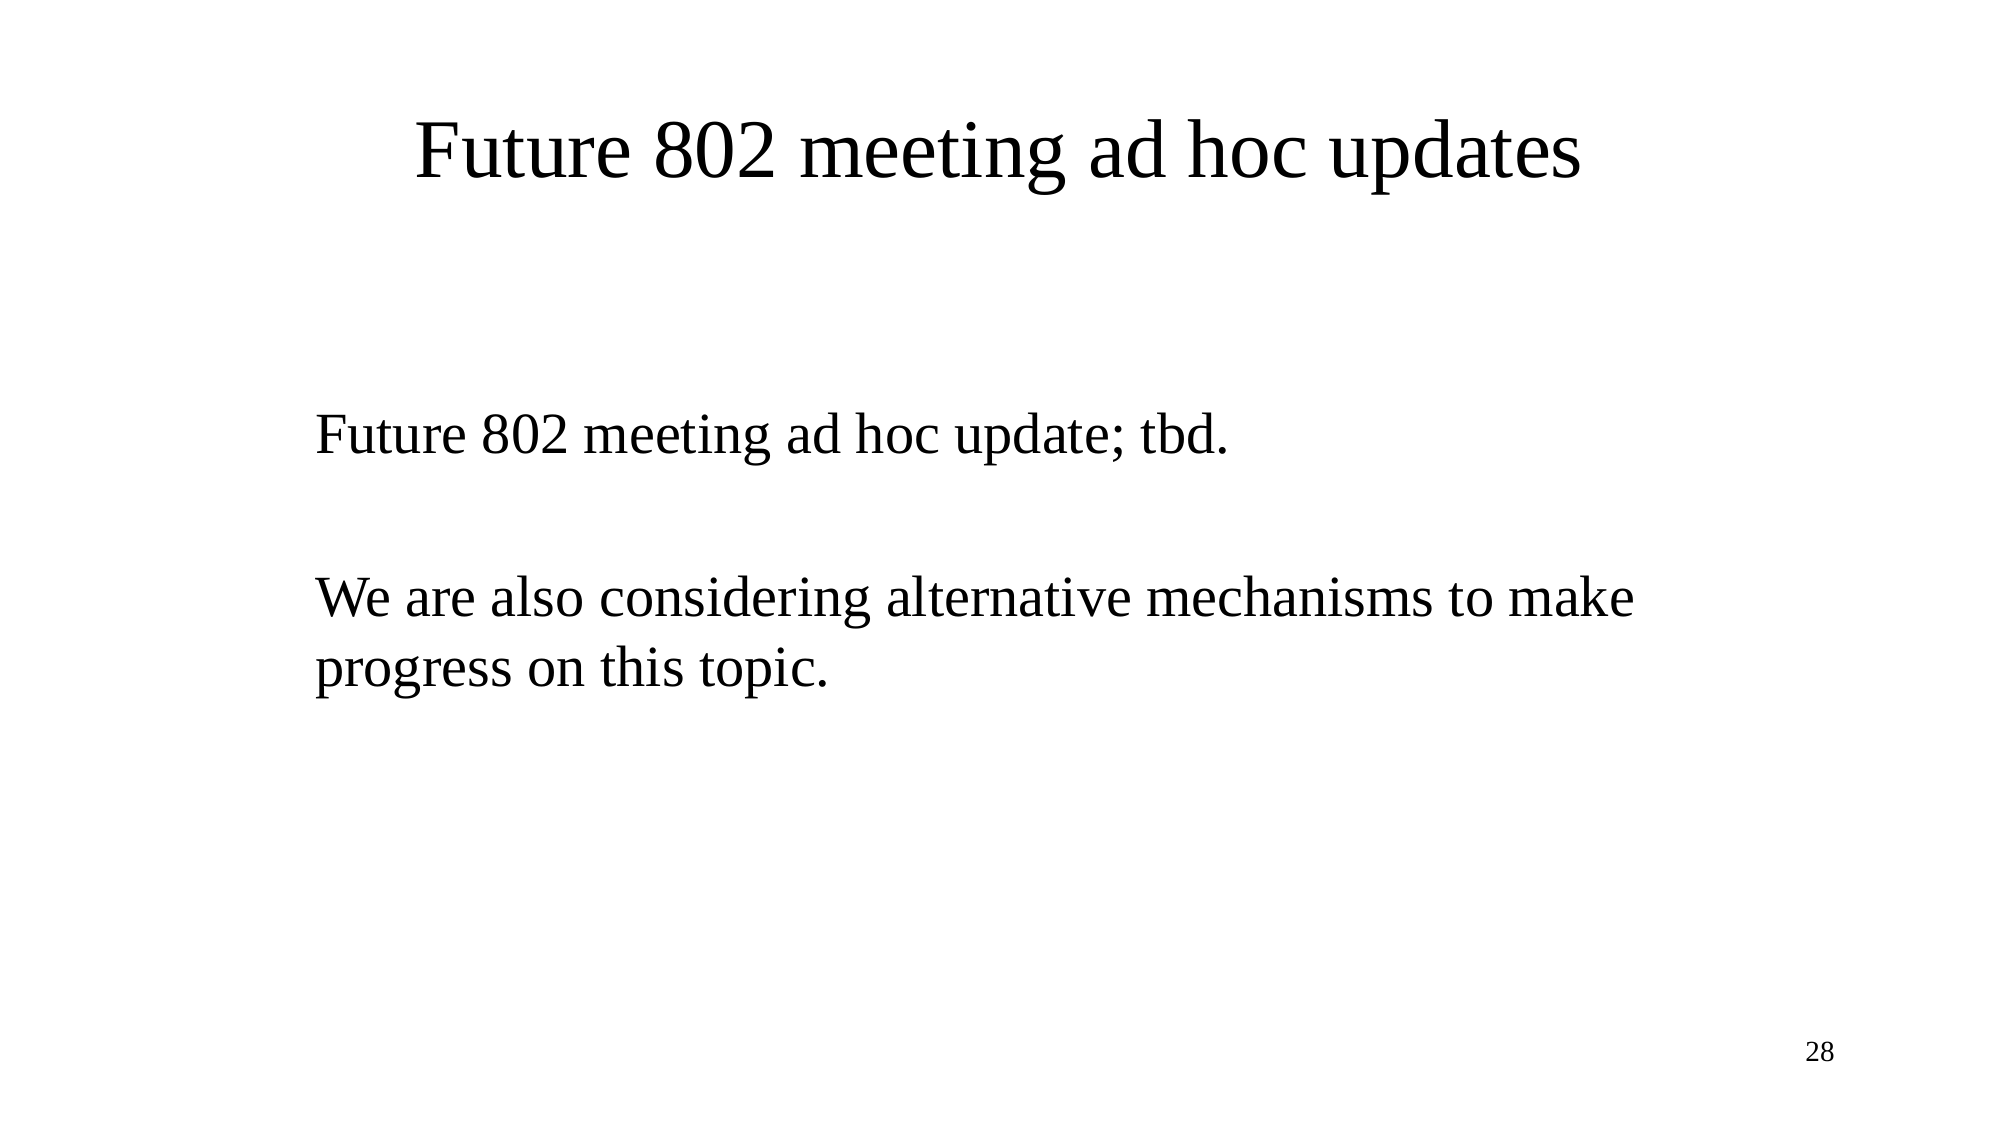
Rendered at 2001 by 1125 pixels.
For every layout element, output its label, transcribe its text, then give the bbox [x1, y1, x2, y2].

slide_number 28 [1433, 1024, 1851, 1101]
title Future 802 meeting ad hoc updates [87, 49, 1913, 238]
list Future 802 meeting ad hoc update; tbd. We are also considering alternative mechanisms to make progress on this topic. [299, 387, 1713, 1088]
